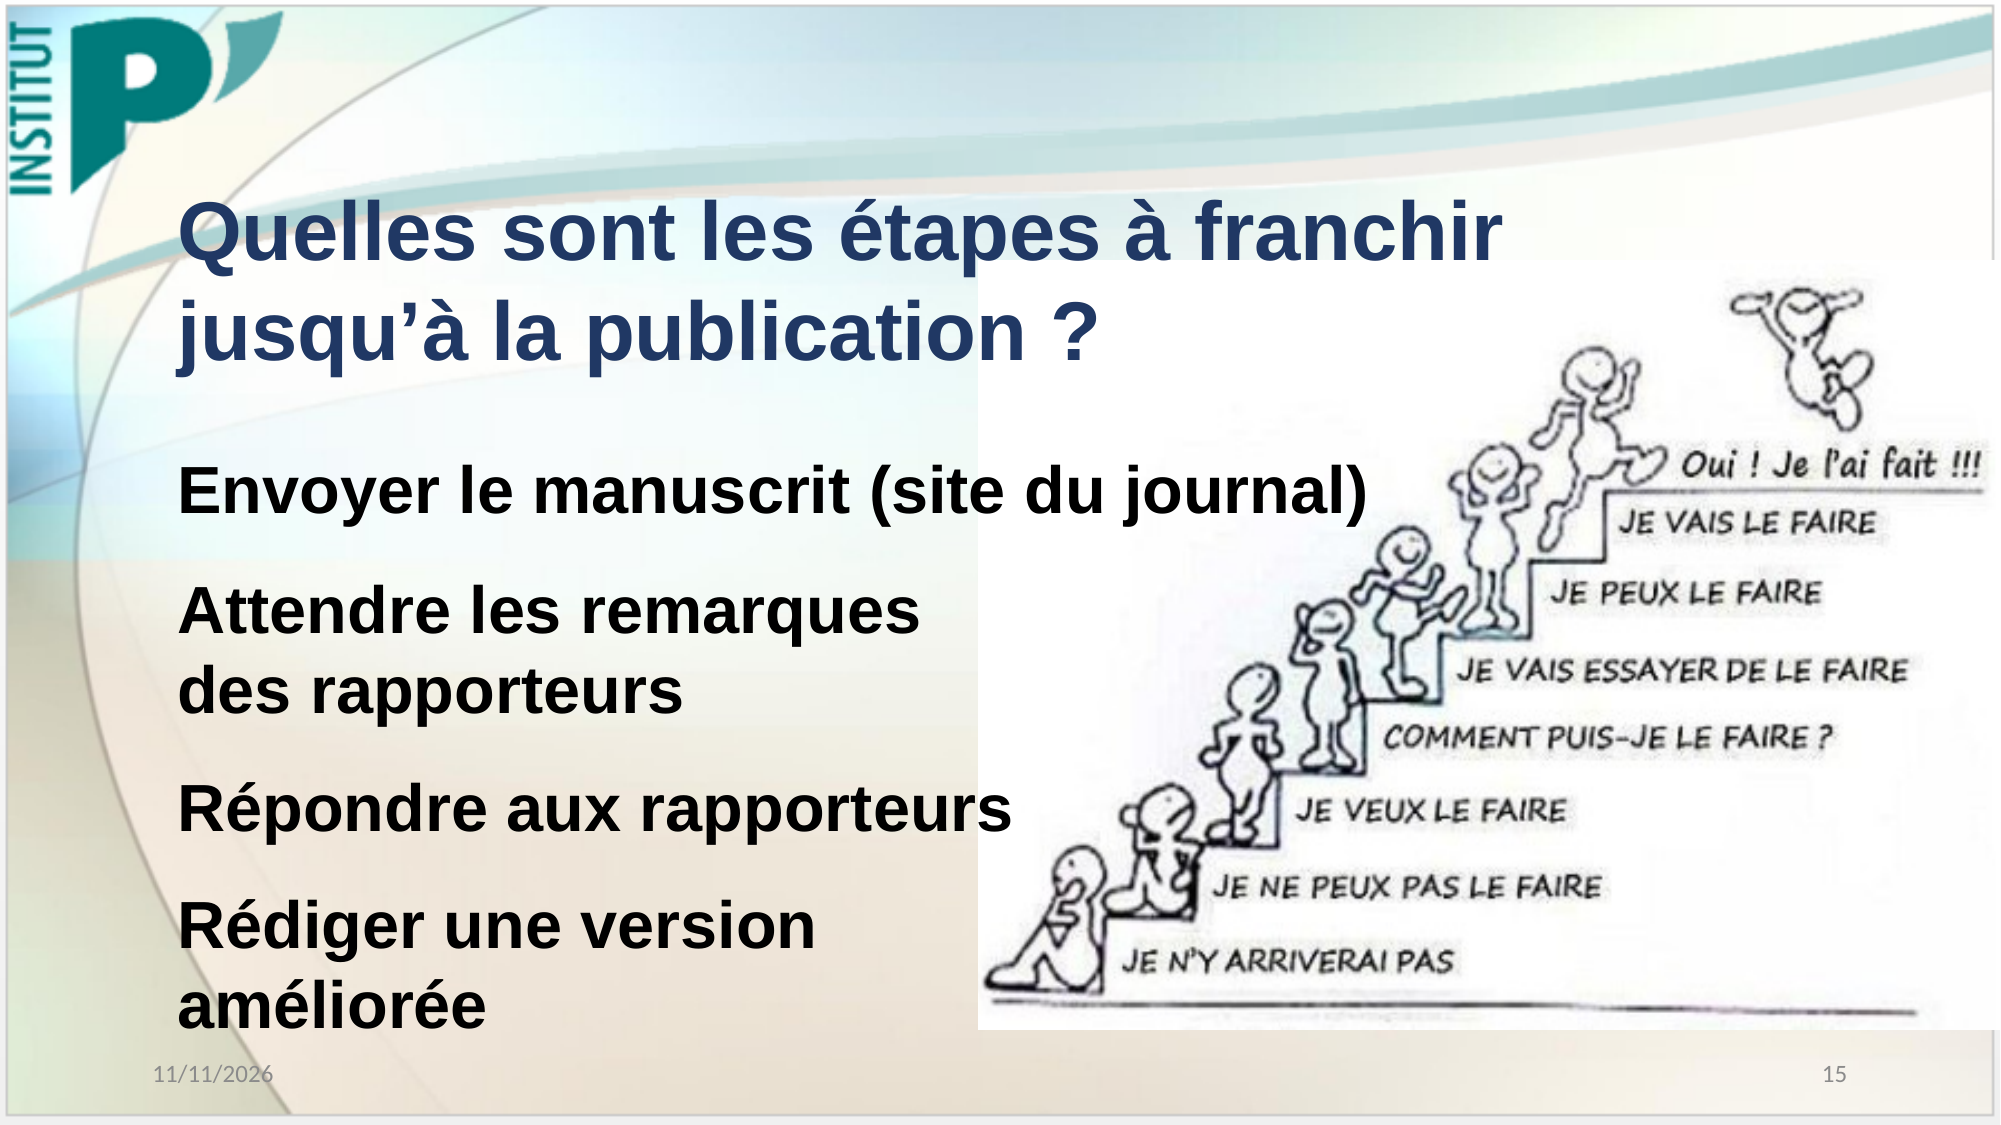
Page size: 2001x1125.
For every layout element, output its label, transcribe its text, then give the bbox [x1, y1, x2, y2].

slide_number 15 [1412, 1050, 1863, 1103]
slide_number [137, 1042, 588, 1103]
text_box Quelles sont les étapes à franchir jusqu’à la publication ? Envoyer le manuscrit (site du journal) Attendre les remarques des rapporteurs Répondre aux rapporteurs Rédiger une version améliorée [162, 169, 2000, 1050]
picture [0, 0, 2001, 1125]
